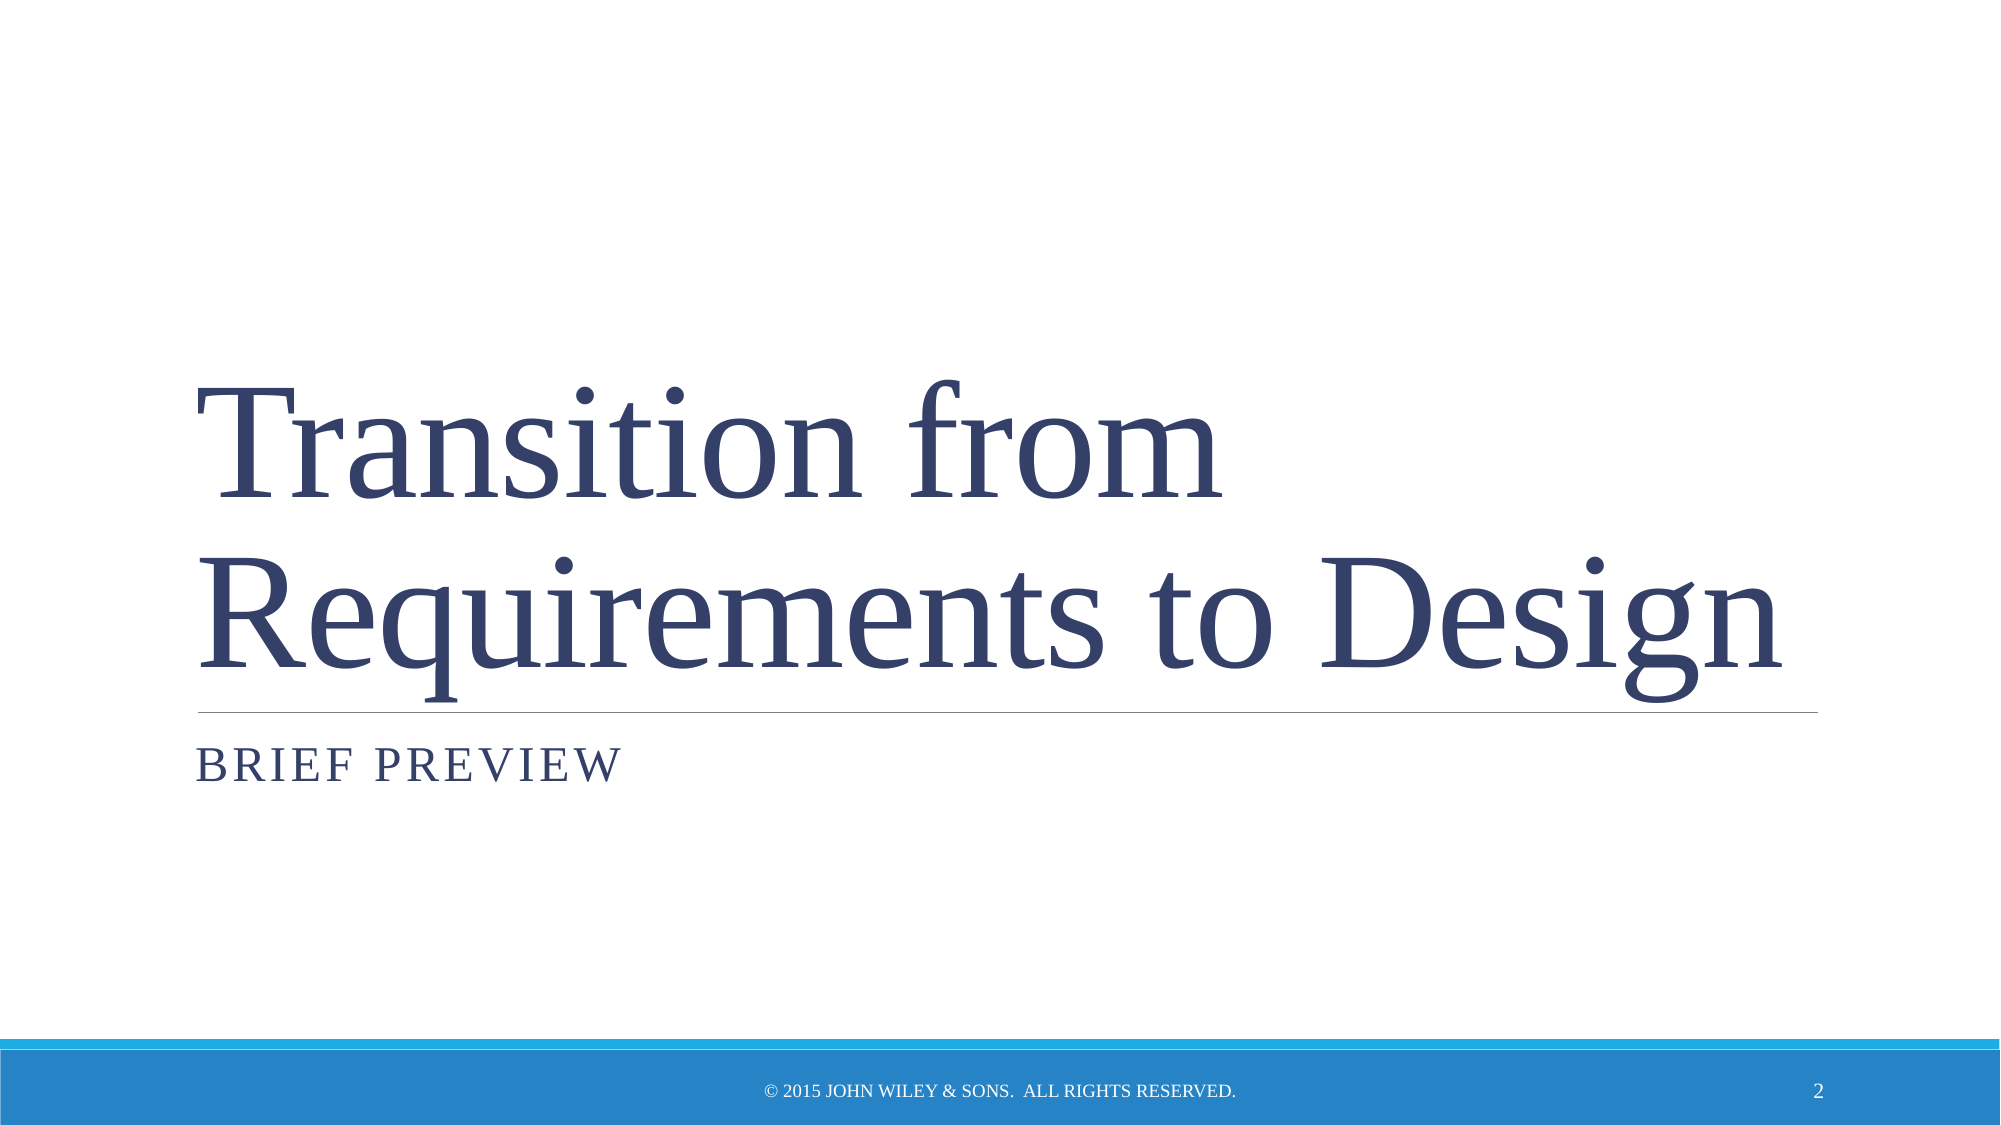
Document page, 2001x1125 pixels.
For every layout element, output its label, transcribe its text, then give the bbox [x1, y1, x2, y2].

list Brief preview [180, 730, 1830, 918]
footer © 2015 John Wiley & Sons. All Rights Reserved. [604, 1059, 1396, 1120]
slide_number 2 [1624, 1059, 1840, 1120]
title Transition from Requirements to Design [180, 124, 1830, 710]
